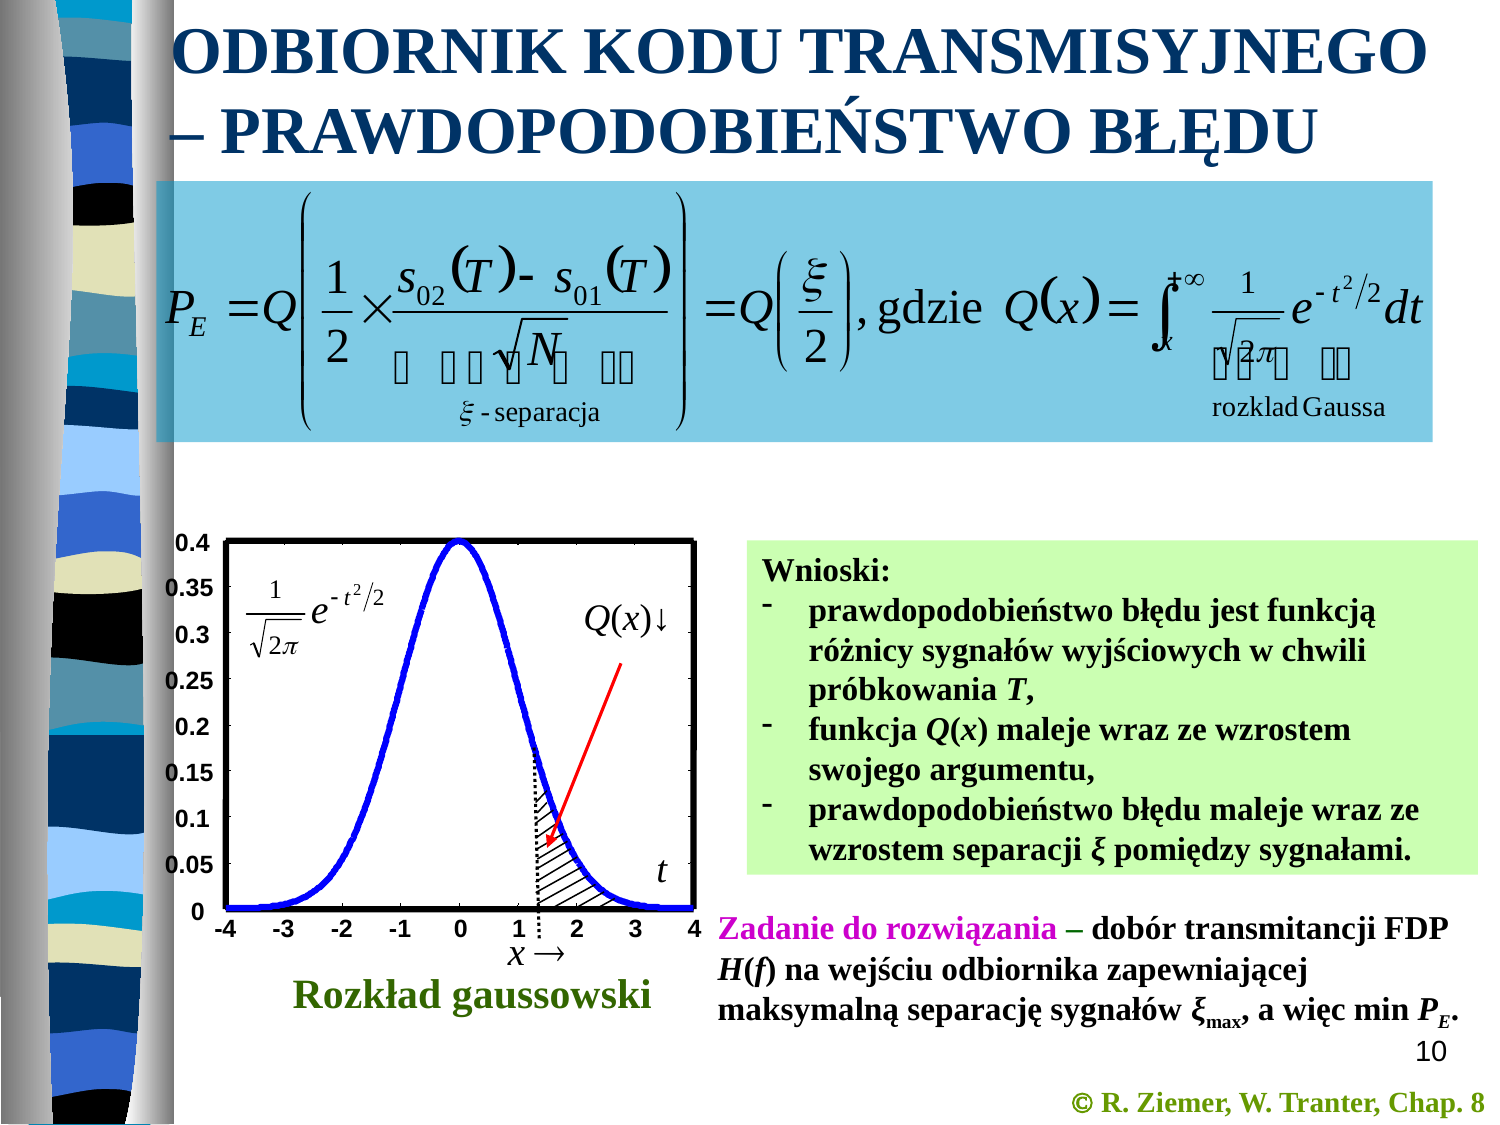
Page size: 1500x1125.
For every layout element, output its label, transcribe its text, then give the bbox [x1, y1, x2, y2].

text_box Zadanie do rozwiązania – dobór transmitancji FDP H(f) na wejściu odbiornika zapewniającej maksymalną separację sygnałów ξmax, a więc min PE. [702, 899, 1491, 1040]
slide_number 10 [1149, 1040, 1463, 1076]
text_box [173, 526, 700, 1026]
text_box  R. Ziemer, W. Tranter, Chap. 8 [1055, 1076, 1500, 1125]
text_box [156, 180, 1433, 443]
text_box Wnioski: prawdopodobieństwo błędu jest funkcją różnicy sygnałów wyjściowych w chwili próbkowania T, funkcja Q(x) maleje wraz ze wzrostem swojego argumentu, prawdopodobieństwo błędu maleje wraz ze wzrostem separacji ξ pomiędzy sygnałami. [746, 540, 1478, 875]
text_box ODBIORNIK KODU TRANSMISYJNEGO – PRAWDOPODOBIEŃSTWO BŁĘDU [155, 0, 1463, 175]
